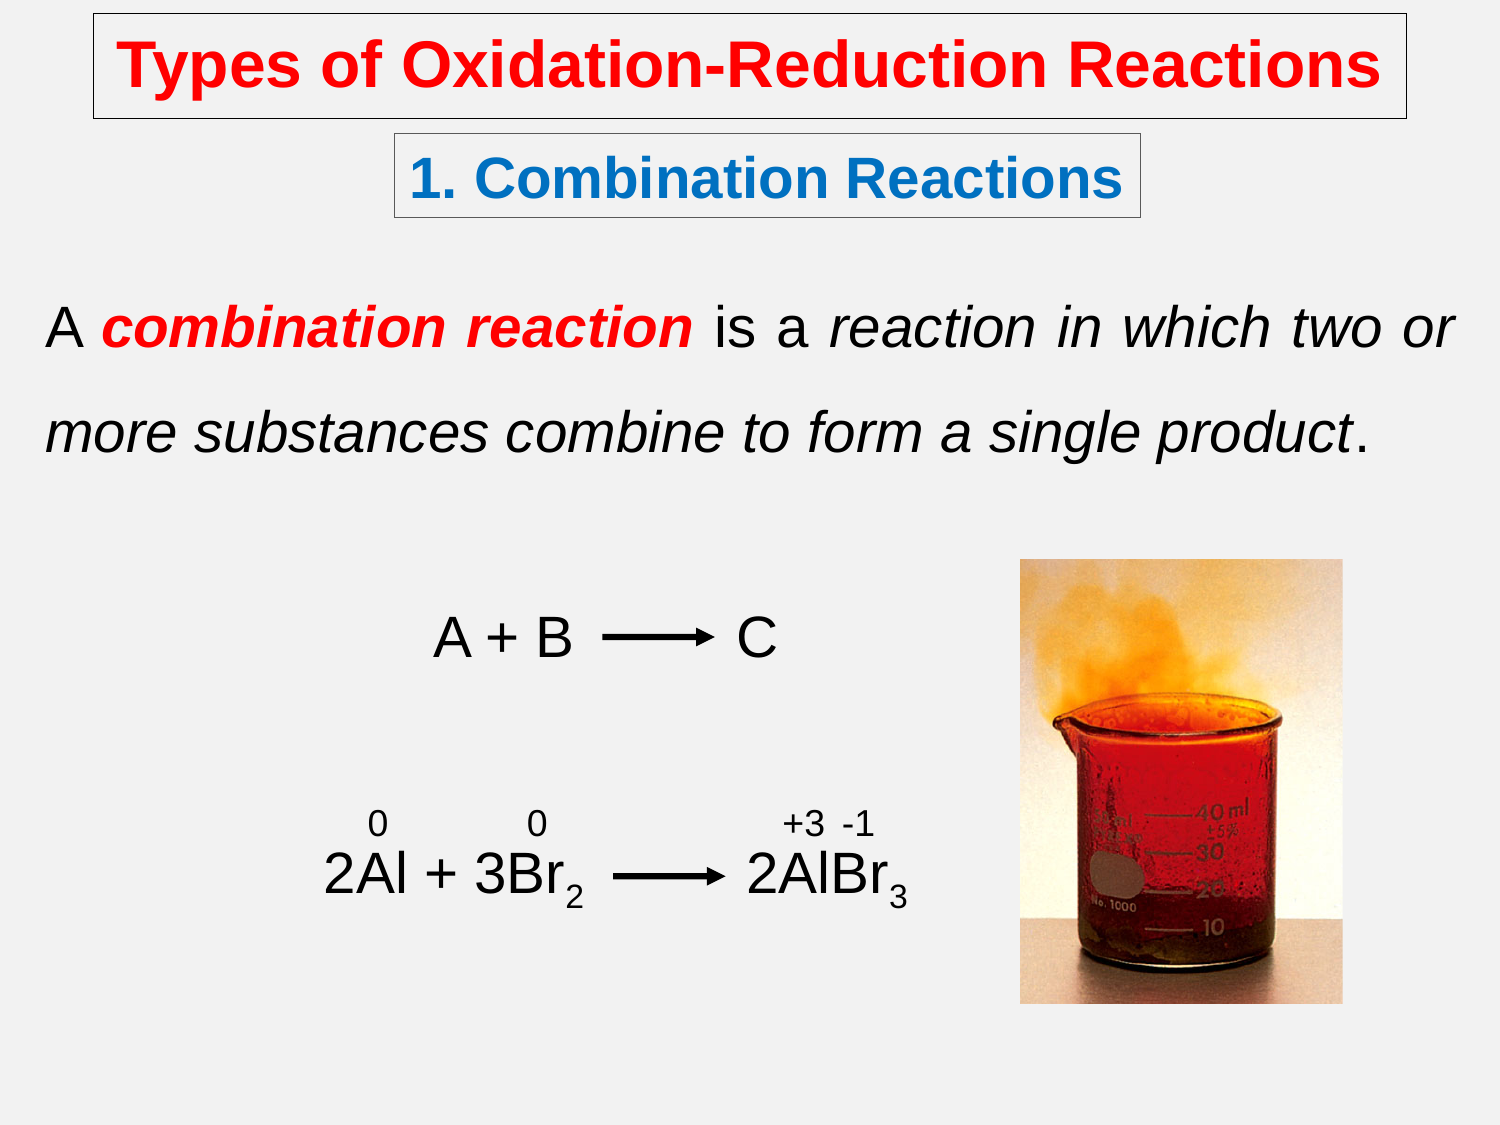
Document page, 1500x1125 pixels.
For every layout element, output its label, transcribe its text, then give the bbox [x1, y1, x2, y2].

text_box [417, 592, 796, 678]
title Types of Oxidation-Reduction Reactions [93, 13, 1407, 119]
text_box 0 [512, 791, 563, 828]
text_box 1. Combination Reactions [394, 133, 1141, 218]
text_box +3 [767, 791, 827, 828]
text_box -1 [827, 791, 890, 828]
text_box 0 [353, 791, 404, 828]
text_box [305, 828, 927, 914]
text_box A combination reaction is a reaction in which two or more substances combine to form a single product. [30, 246, 1471, 471]
picture [1020, 559, 1343, 1004]
